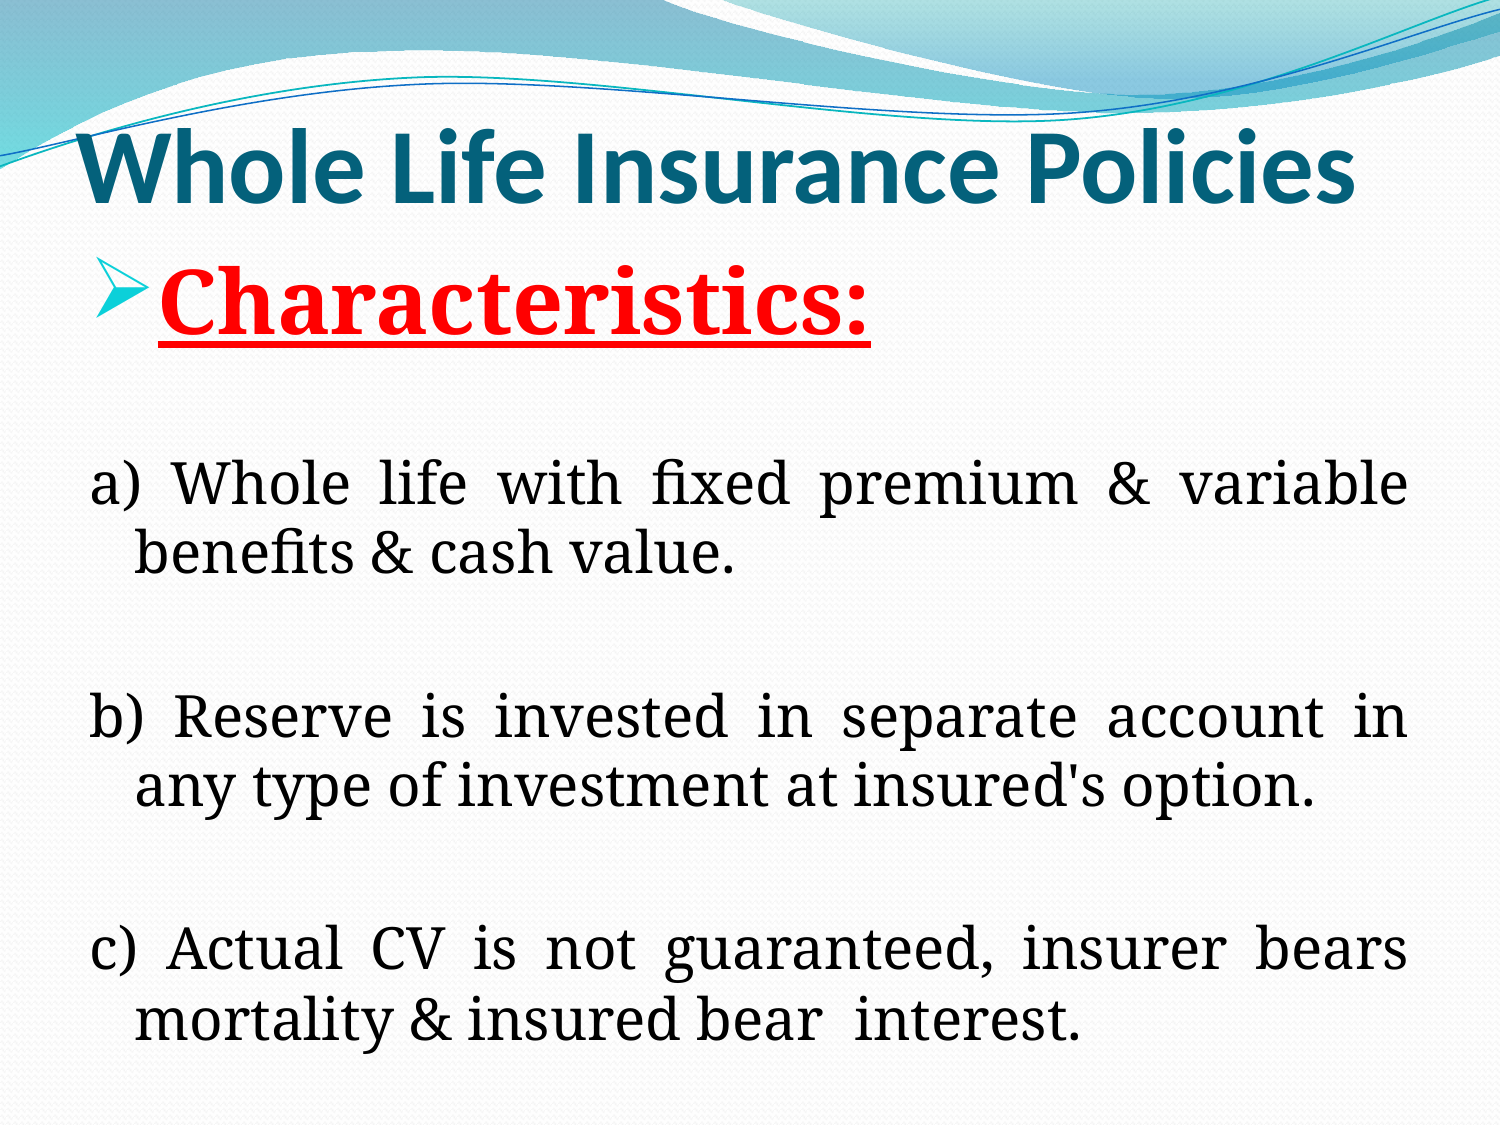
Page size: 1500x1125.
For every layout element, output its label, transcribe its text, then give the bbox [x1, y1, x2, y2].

list Characteristics: a) Whole life with fixed premium & variable benefits & cash value. b) Reserve is invested in separate account in any type of investment at insured's option. c) Actual CV is not guaranteed, insurer bears mortality & insured bear interest. [75, 237, 1425, 1063]
title Whole Life Insurance Policies [75, 75, 1425, 225]
